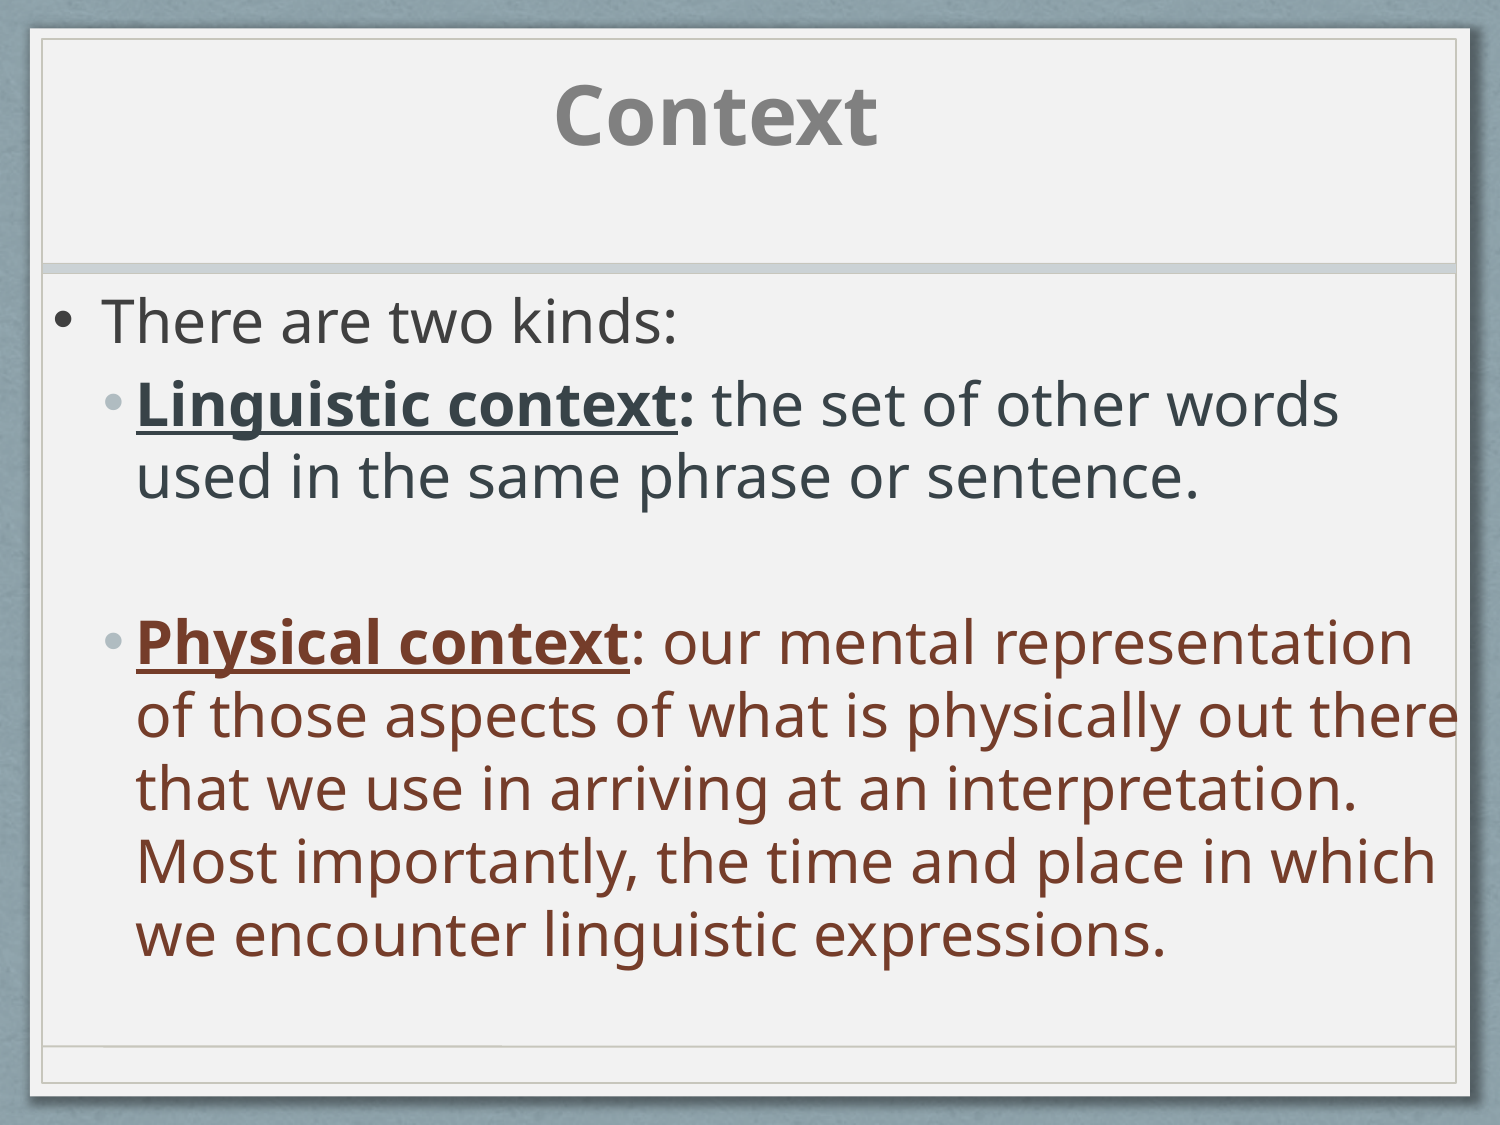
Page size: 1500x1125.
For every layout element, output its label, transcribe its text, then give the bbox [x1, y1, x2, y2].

list There are two kinds: Linguistic context: the set of other words used in the same phrase or sentence. Physical context: our mental representation of those aspects of what is physically out there that we use in arriving at an interpretation. Most importantly, the time and place in which we encounter linguistic expressions. [37, 275, 1488, 1050]
title Context [112, 37, 1343, 188]
